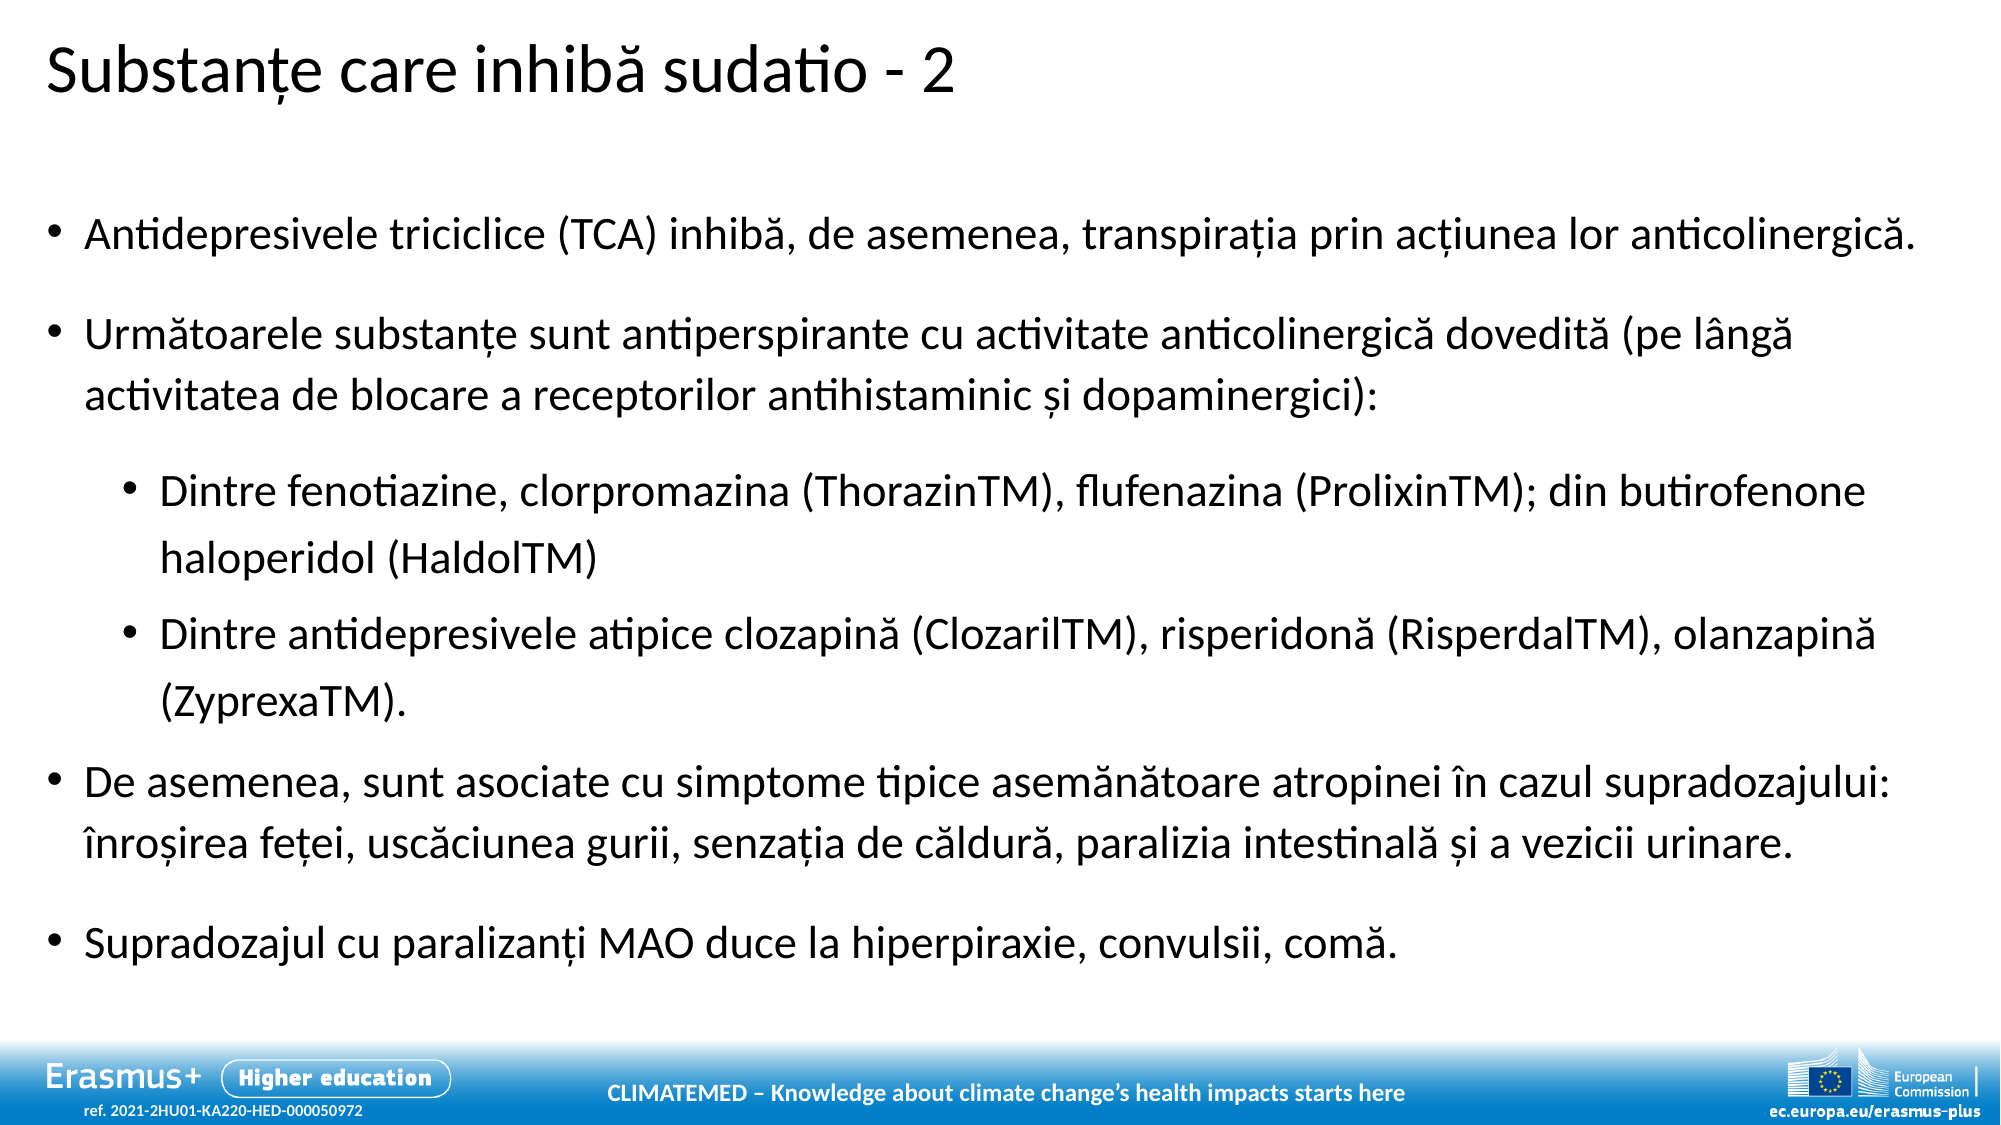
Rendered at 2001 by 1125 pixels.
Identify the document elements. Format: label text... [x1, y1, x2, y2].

picture [0, 899, 2000, 1125]
list Antidepresivele triciclice (TCA) inhibă, de asemenea, transpirația prin acțiunea lor anticolinergică. Următoarele substanțe sunt antiperspirante cu activitate anticolinergică dovedită (pe lângă activitatea de blocare a receptorilor antihistaminic și dopaminergici): Dintre fenotiazine, clorpromazina (ThorazinTM), flufenazina (ProlixinTM); din butirofenone haloperidol (HaldolTM) Dintre antidepresivele atipice clozapină (ClozarilTM), risperidonă (RisperdalTM), olanzapină (ZyprexaTM). De asemenea, sunt asociate cu simptome tipice asemănătoare atropinei în cazul supradozajului: înroșirea feței, uscăciunea gurii, senzația de căldură, paralizia intestinală și a vezicii urinare. Supradozajul cu paralizanți MAO duce la hiperpiraxie, convulsii, comă. [31, 189, 1984, 1053]
title Substanțe care inhibă sudatio - 2 [31, 25, 1984, 116]
